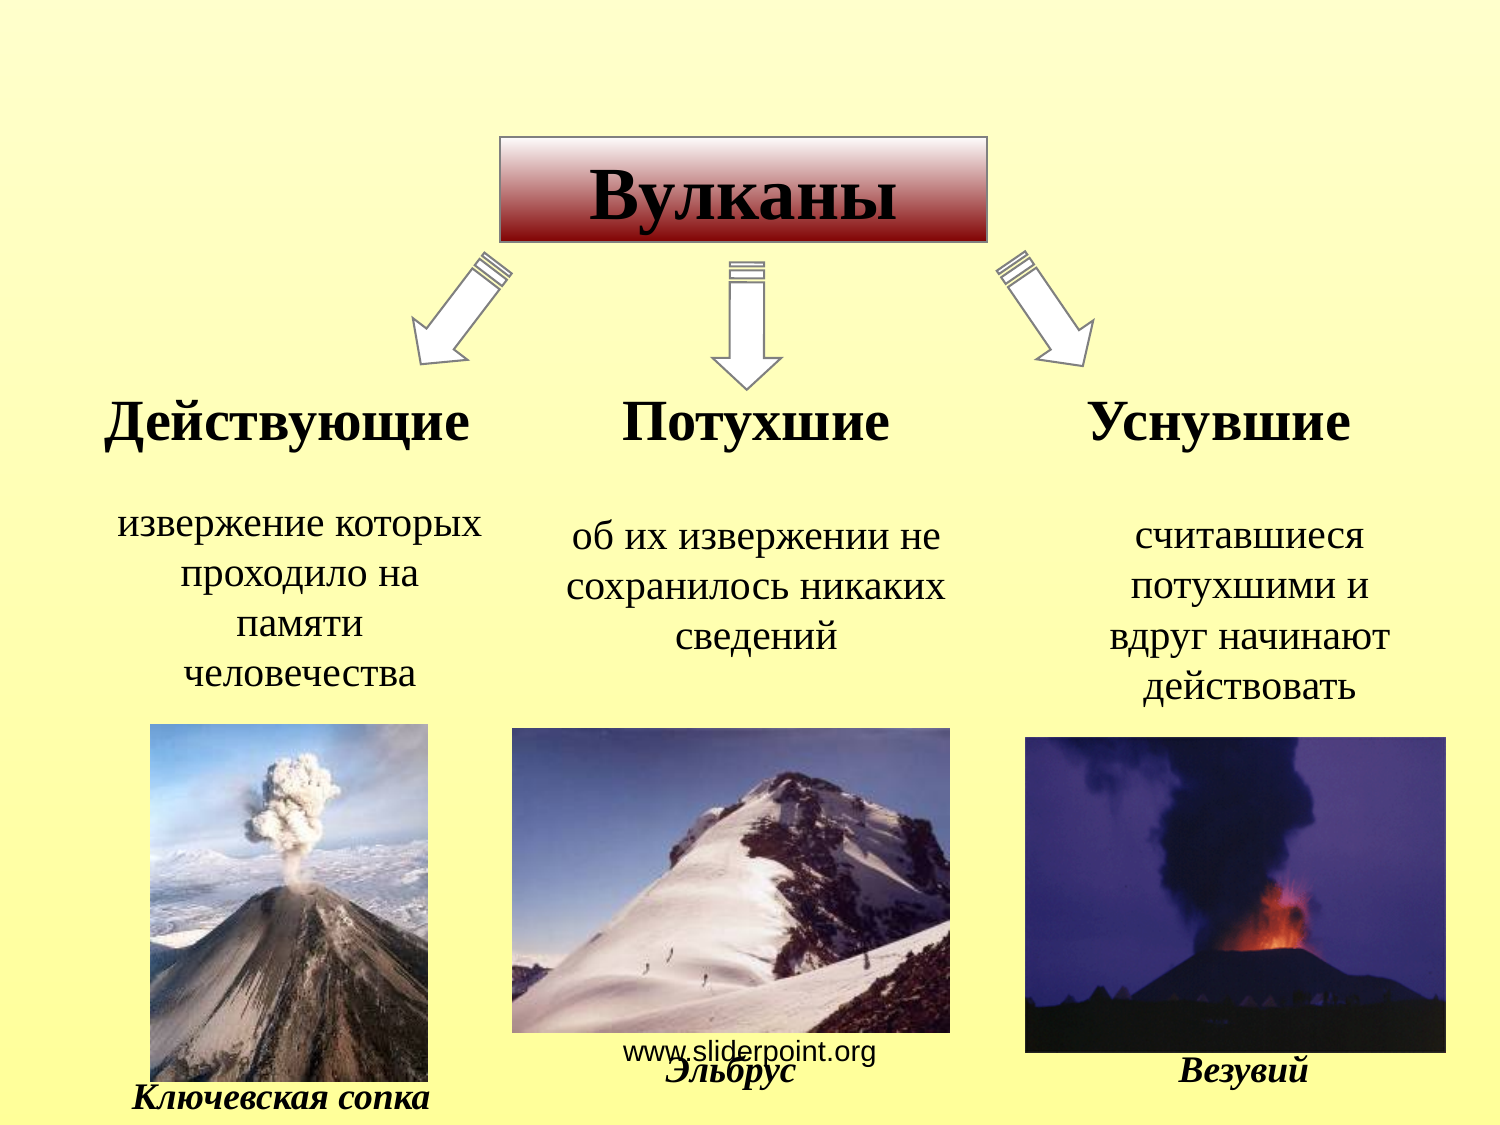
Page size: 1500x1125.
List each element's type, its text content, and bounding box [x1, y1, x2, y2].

text_box [975, 374, 1450, 450]
text_box [474, 258, 507, 287]
text_box считавшиеся потухшими и вдруг начинают действовать [1062, 499, 1438, 715]
footer www.sliderpoint.org [512, 1024, 988, 1103]
picture [512, 728, 951, 1033]
picture [1024, 737, 1446, 1053]
picture [149, 724, 428, 1082]
text_box [1007, 267, 1094, 367]
text_box [729, 262, 765, 267]
text_box Вулканы [500, 137, 988, 243]
text_box [729, 270, 765, 279]
text_box Везувий [1049, 1061, 1438, 1098]
text_box [482, 252, 512, 277]
text_box [1001, 257, 1035, 284]
text_box [712, 282, 782, 375]
text_box Действующие [62, 375, 513, 460]
text_box Потухшие [537, 375, 975, 460]
text_box об их извержении не сохранилось никаких сведений [549, 500, 963, 665]
text_box Ключевская сопка [87, 1064, 475, 1125]
text_box Уснувшие [999, 375, 1438, 460]
text_box извержение которых проходило на памяти человечества [99, 487, 500, 703]
text_box [412, 268, 500, 365]
text_box [996, 251, 1028, 275]
